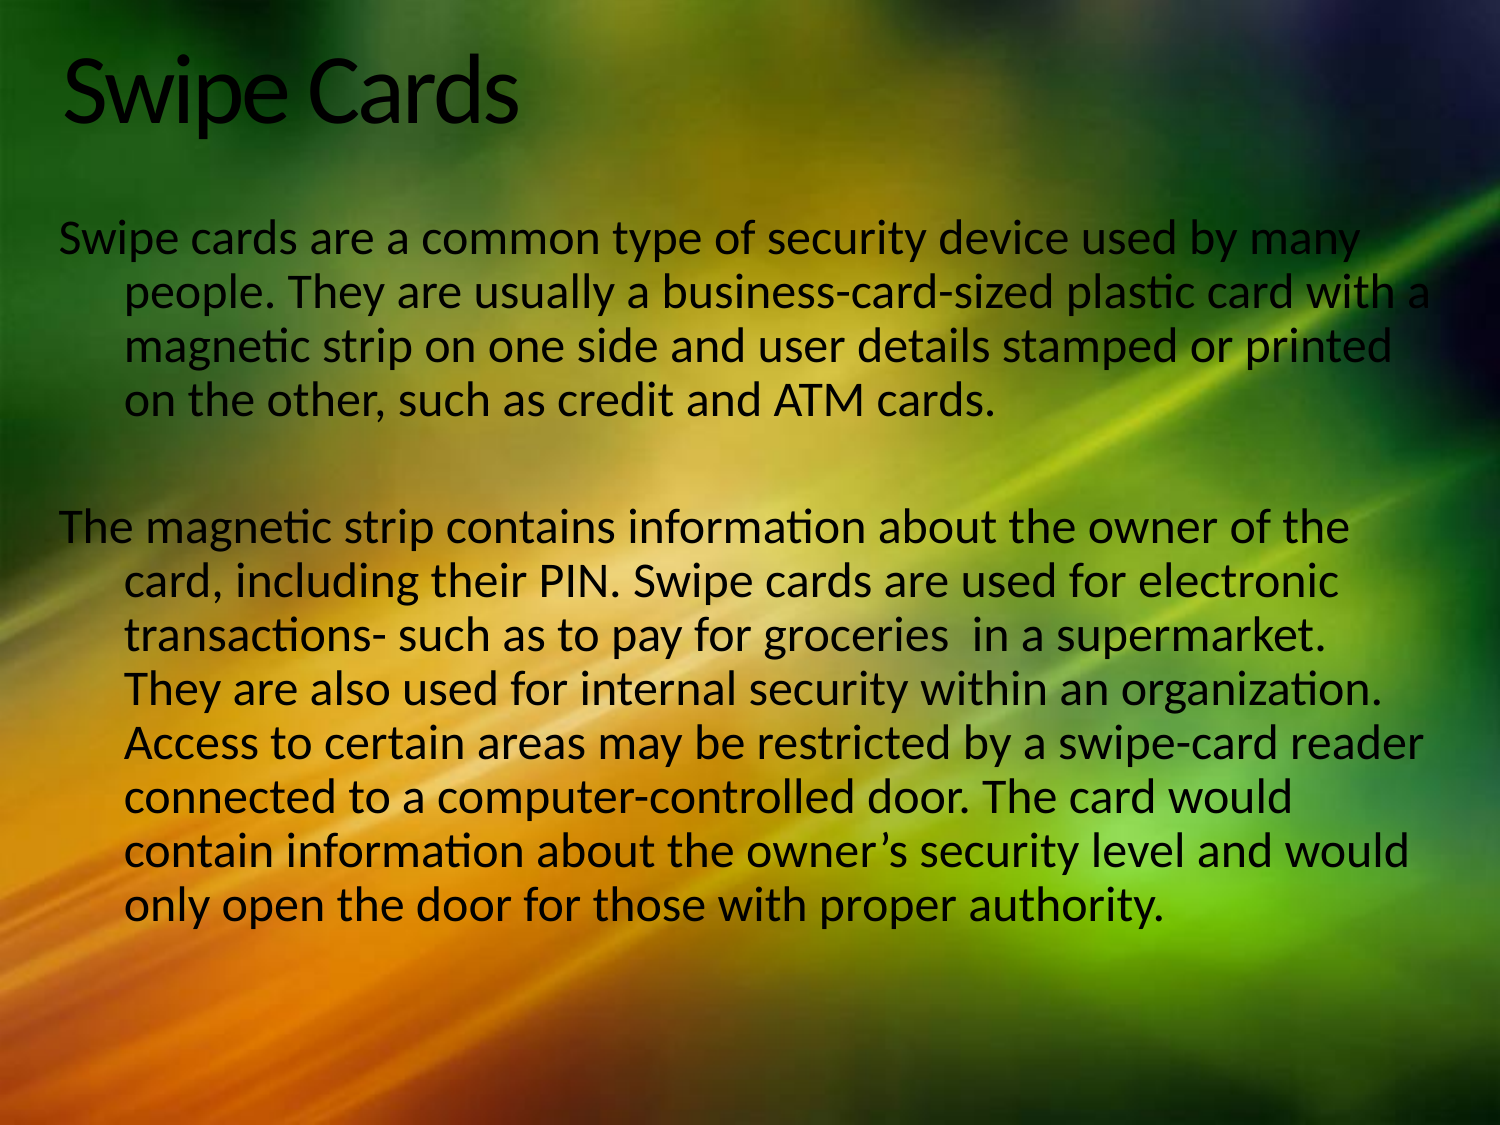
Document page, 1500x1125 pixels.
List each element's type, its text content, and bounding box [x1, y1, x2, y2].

picture [0, 0, 1500, 1125]
list Swipe cards are a common type of security device used by many people. They are usually a business-card-sized plastic card with a magnetic strip on one side and user details stamped or printed on the other, such as credit and ATM cards. The magnetic strip contains information about the owner of the card, including their PIN. Swipe cards are used for electronic transactions- such as to pay for groceries in a supermarket. They are also used for internal security within an organization. Access to certain areas may be restricted by a swipe-card reader connected to a computer-controlled door. The card would contain information about the owner’s security level and would only open the door for those with proper authority. [58, 210, 1434, 944]
title Swipe Cards [62, 37, 1438, 147]
